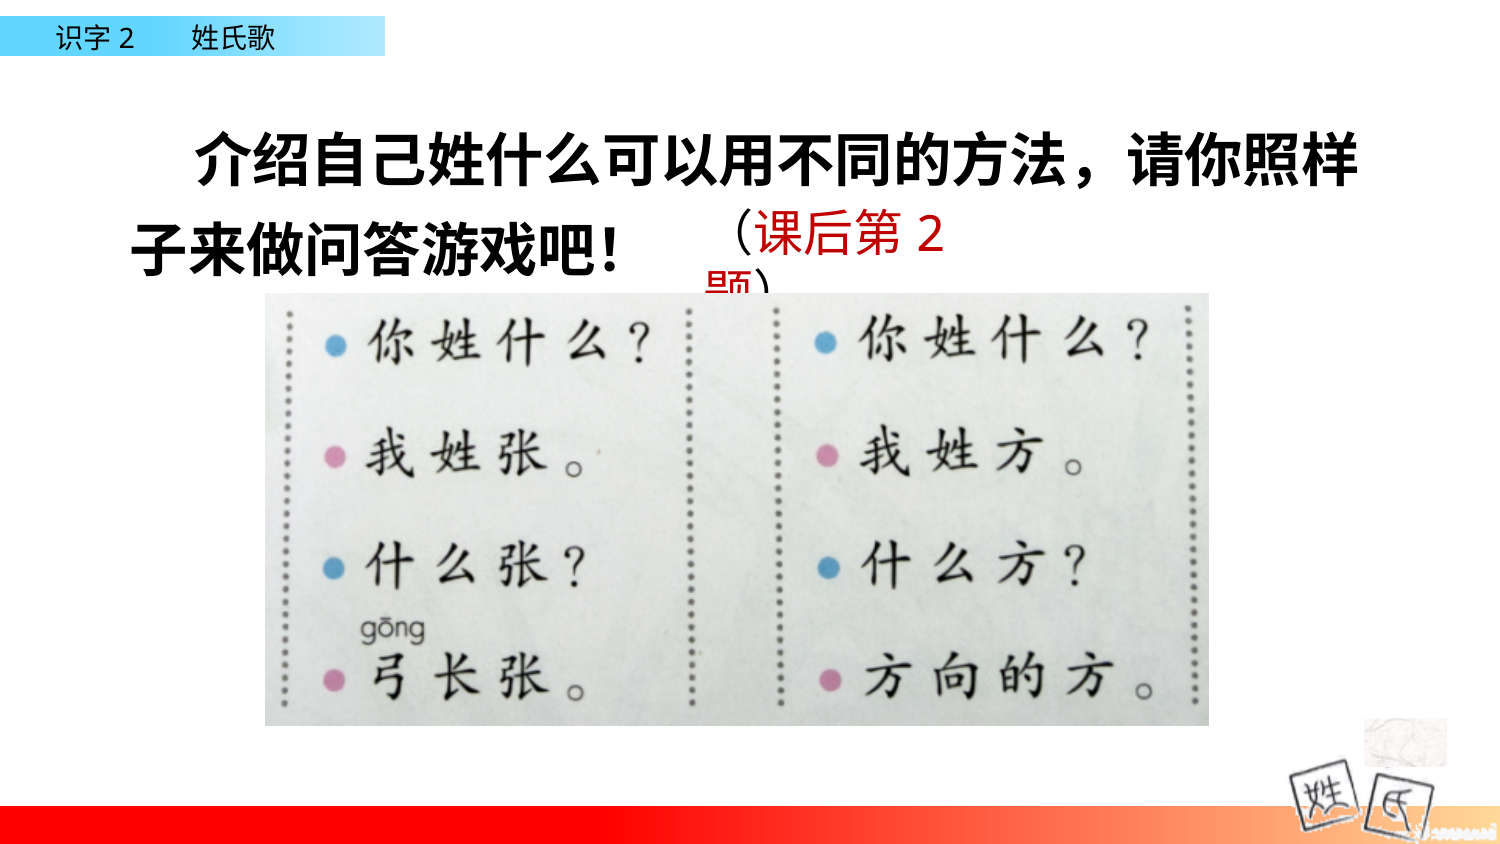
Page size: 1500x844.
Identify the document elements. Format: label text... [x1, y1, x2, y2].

picture [265, 293, 1210, 727]
picture [1232, 718, 1500, 844]
text_box （课后第2题） [688, 193, 1056, 291]
text_box 全包围 结构 [990, 806, 994, 843]
text_box [1166, 806, 1170, 843]
text_box 介绍自己姓什么可以用不同的方法，请你照样子来做问答游戏吧！ [115, 94, 1402, 291]
